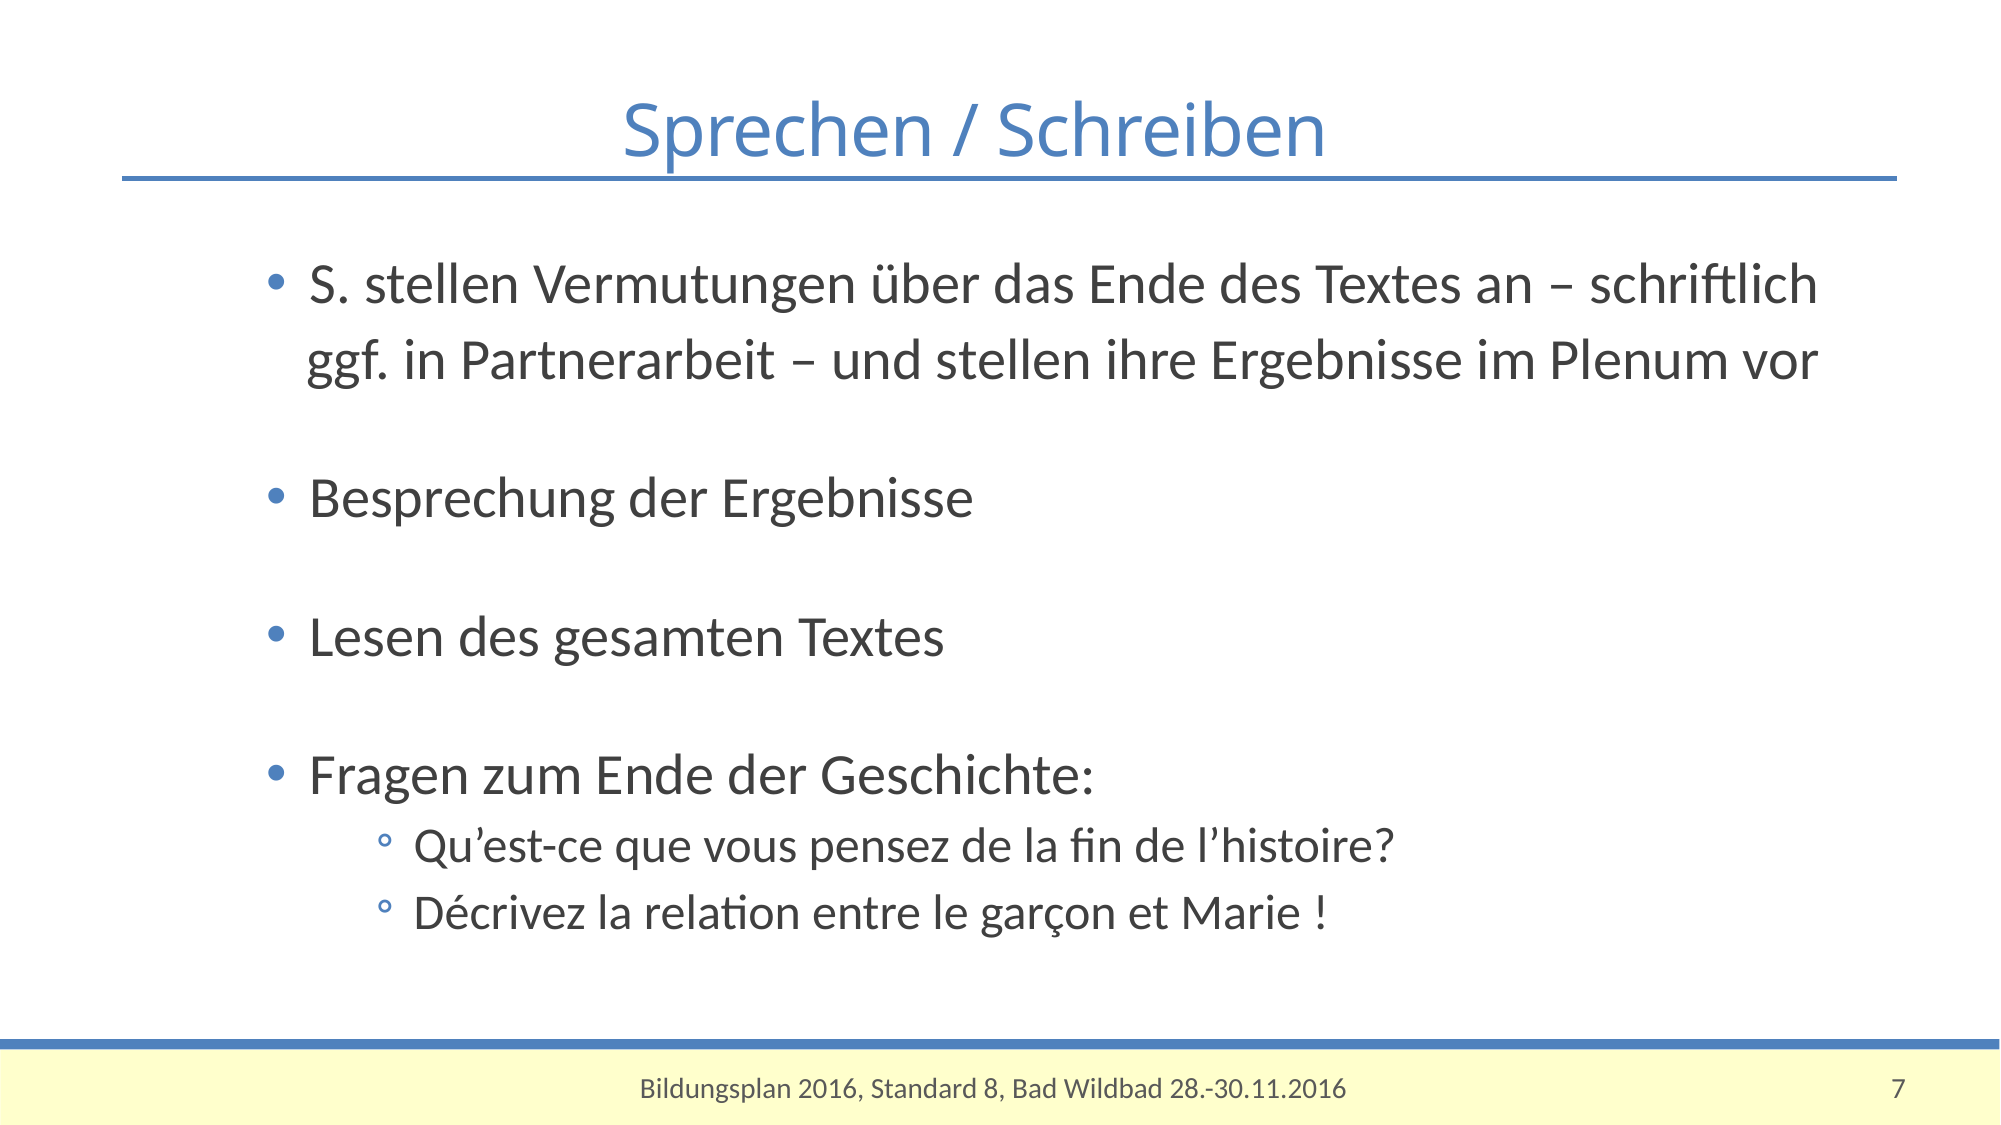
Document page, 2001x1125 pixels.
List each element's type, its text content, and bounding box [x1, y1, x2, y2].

list S. stellen Vermutungen über das Ende des Textes an – schriftlich ggf. in Partnerarbeit – und stellen ihre Ergebnisse im Plenum vor Besprechung der Ergebnisse Lesen des gesamten Textes Fragen zum Ende der Geschichte: Qu’est-ce que vous pensez de la fin de l’histoire? Décrivez la relation entre le garçon et Marie ! [233, 246, 1928, 997]
title Sprechen / Schreiben [607, 52, 1412, 176]
